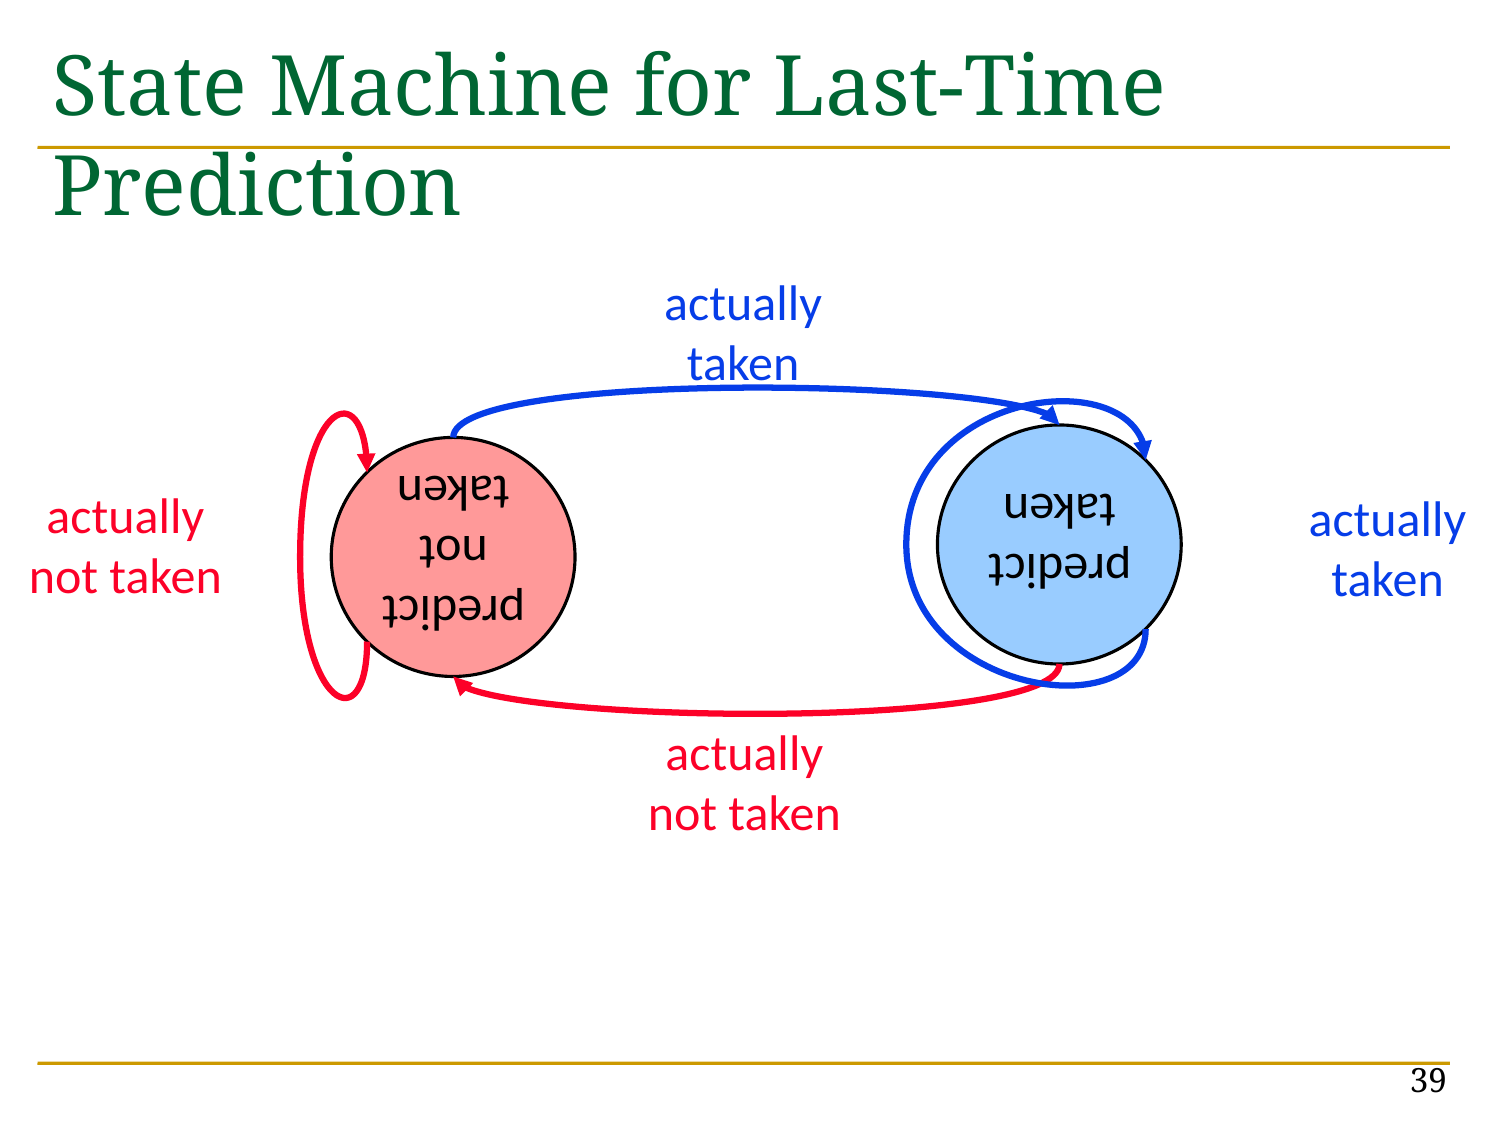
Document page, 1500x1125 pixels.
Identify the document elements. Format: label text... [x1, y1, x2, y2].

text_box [12, 472, 366, 642]
text_box predict taken [937, 425, 1144, 664]
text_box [452, 665, 1060, 850]
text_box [452, 263, 1060, 437]
text_box predict not taken [368, 437, 576, 677]
title State Machine for Last-Time Prediction [37, 24, 1450, 200]
slide_number 39 [1111, 1036, 1462, 1112]
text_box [1146, 459, 1483, 630]
